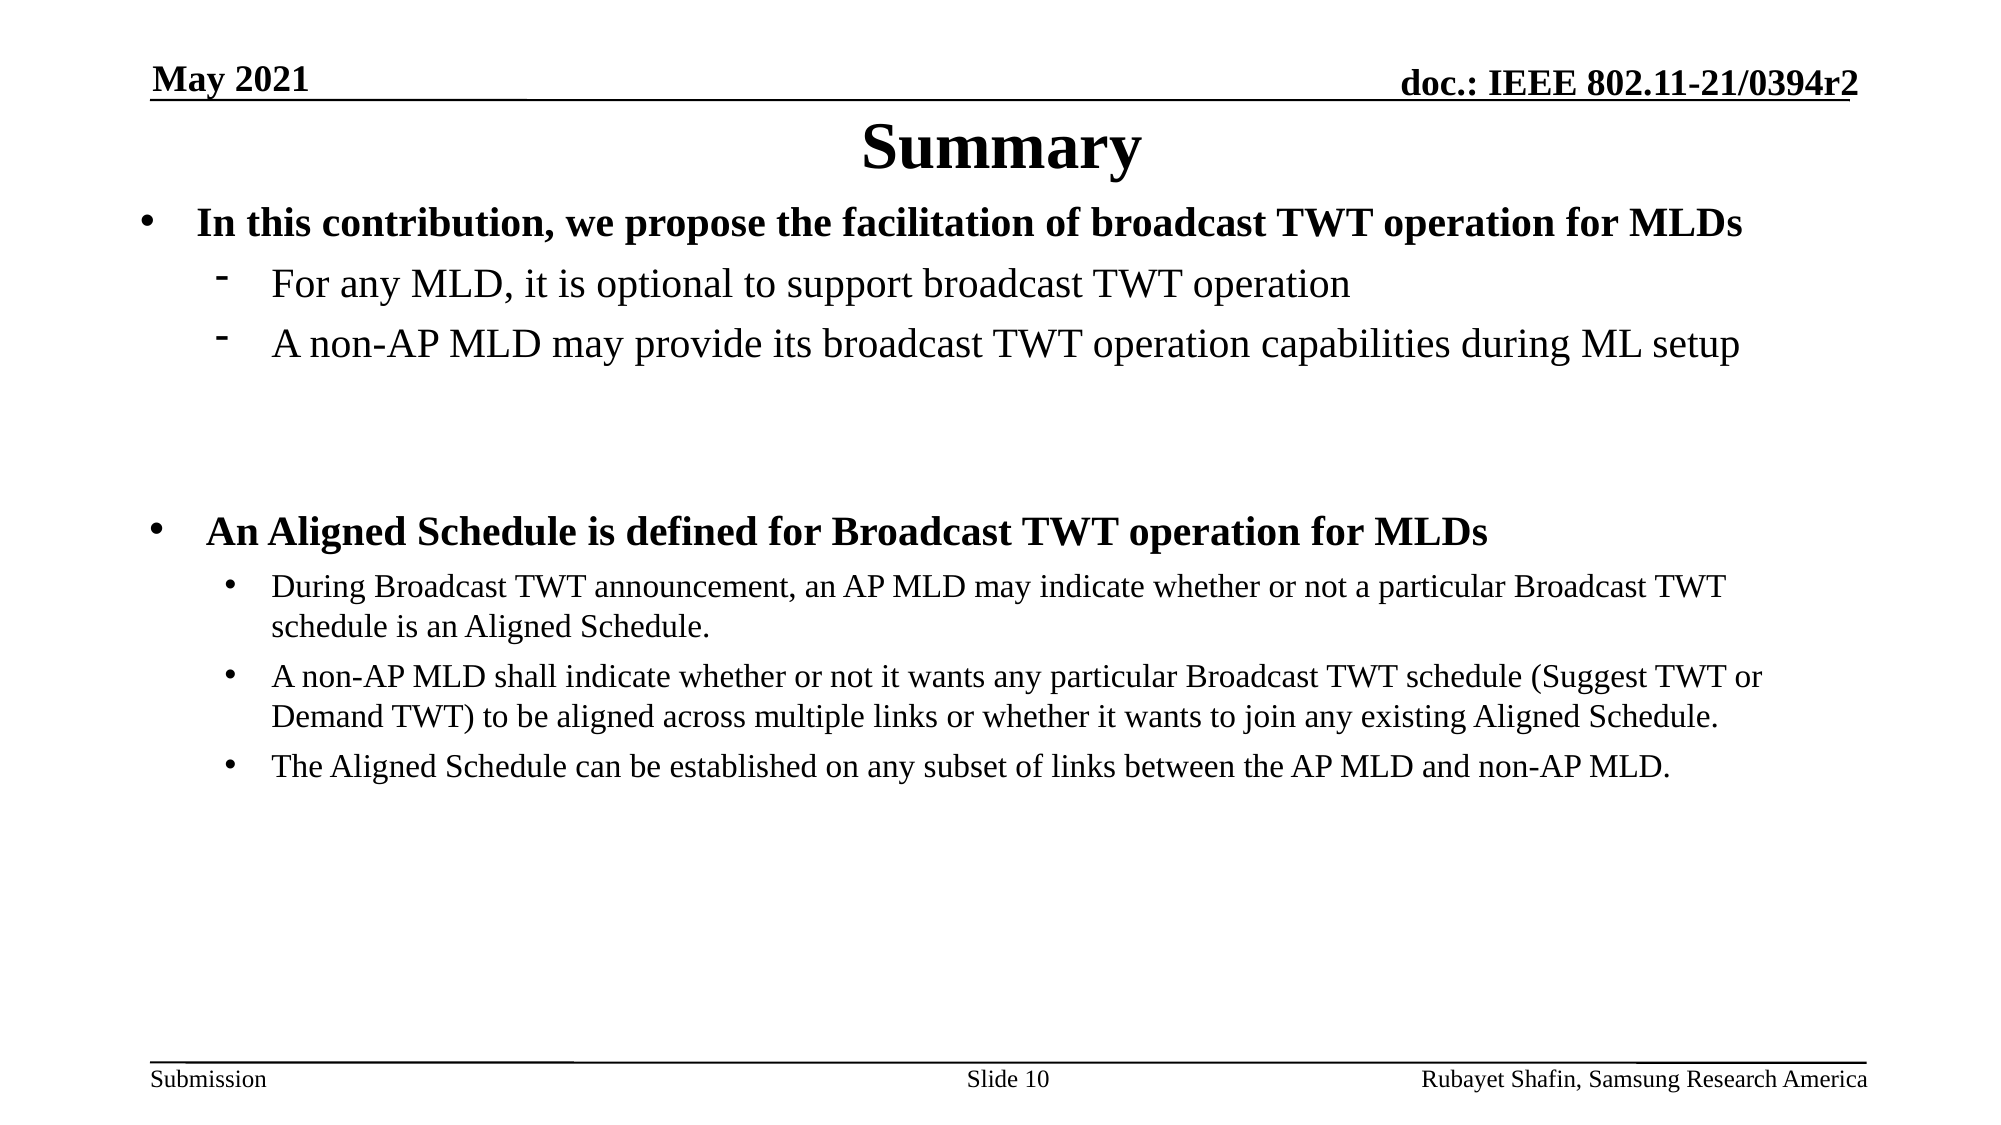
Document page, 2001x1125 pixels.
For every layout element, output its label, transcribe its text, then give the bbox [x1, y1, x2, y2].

title Summary [152, 54, 1853, 230]
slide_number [152, 54, 563, 100]
list In this contribution, we propose the facilitation of broadcast TWT operation for MLDs For any MLD, it is optional to support broadcast TWT operation A non-AP MLD may provide its broadcast TWT operation capabilities during ML setup An Aligned Schedule is defined for Broadcast TWT operation for MLDs During Broadcast TWT announcement, an AP MLD may indicate whether or not a particular Broadcast TWT schedule is an Aligned Schedule. A non-AP MLD shall indicate whether or not it wants any particular Broadcast TWT schedule (Suggest TWT or Demand TWT) to be aligned across multiple links or whether it wants to join any existing Aligned Schedule. The Aligned Schedule can be established on any subset of links between the AP MLD and non-AP MLD. [124, 187, 1825, 1017]
slide_number Slide 10 [950, 1061, 1067, 1123]
footer Rubayet Shafin, Samsung Research America [1171, 1061, 1869, 1093]
